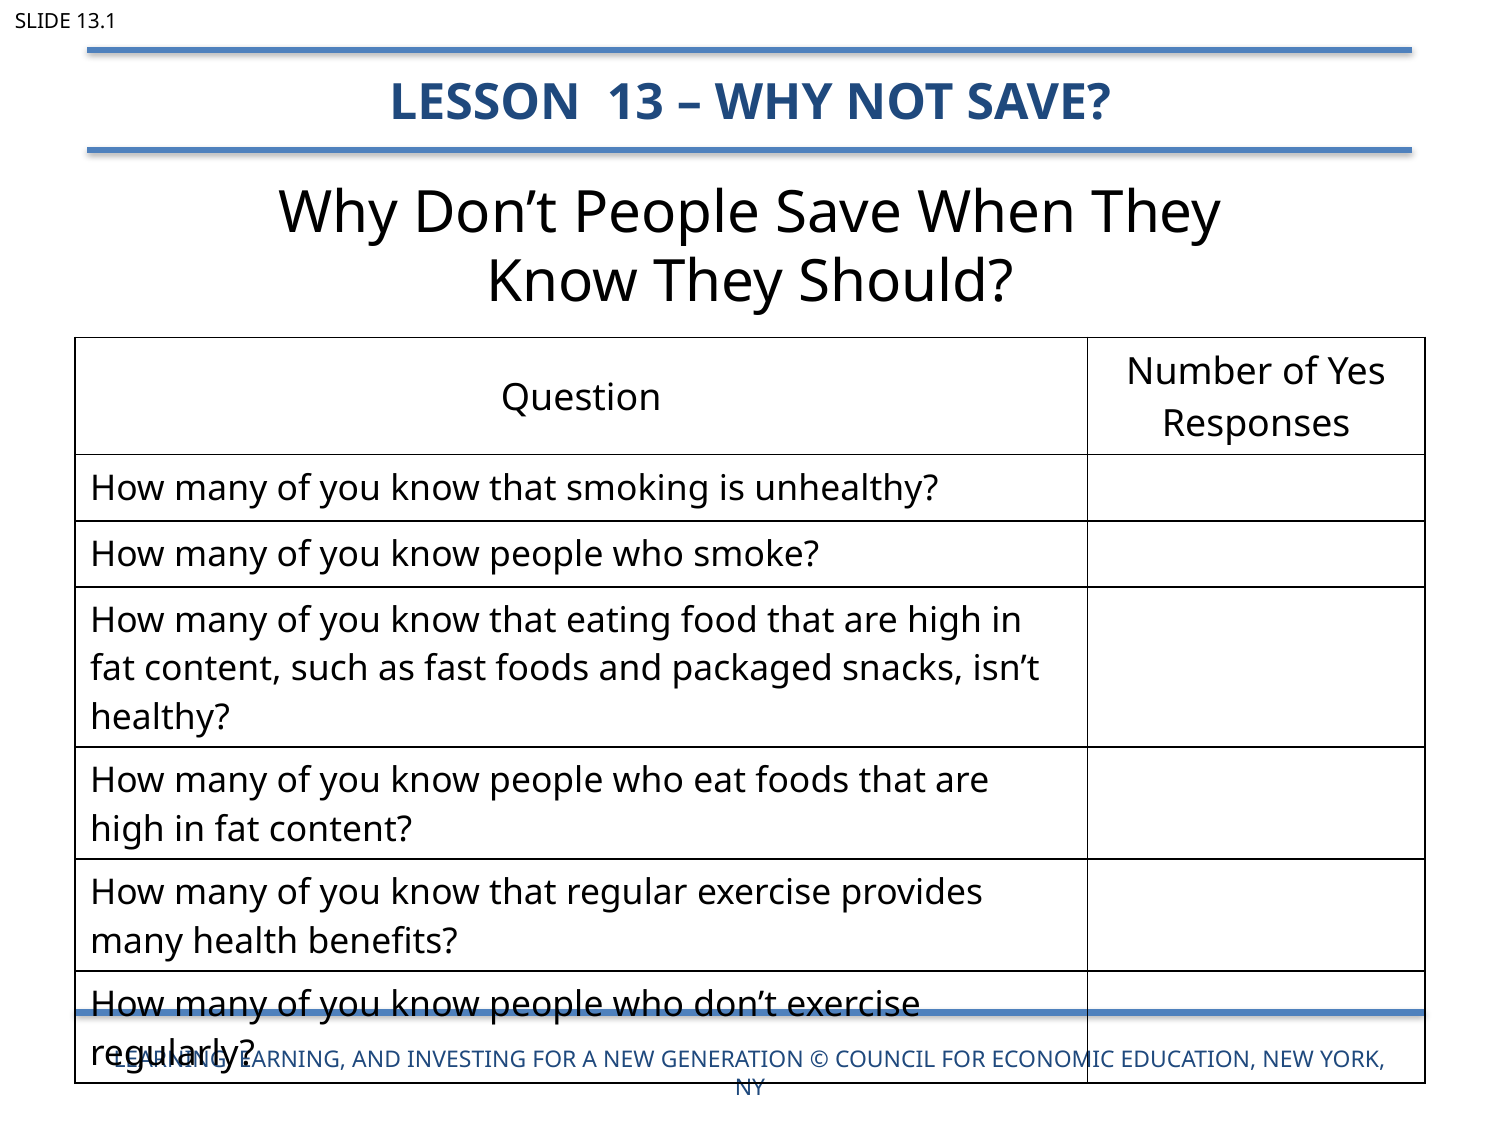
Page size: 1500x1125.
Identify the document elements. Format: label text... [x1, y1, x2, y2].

table_cell [1088, 860, 1424, 970]
table_header Question [76, 338, 1087, 454]
table_cell [1088, 455, 1424, 520]
table_cell [1088, 588, 1424, 746]
table_cell [1088, 522, 1424, 586]
text_box Slide 13.1 [0, 0, 213, 40]
table_cell How many of you know people who eat foods that are high in fat content? [76, 748, 1087, 858]
table_cell How many of you know that regular exercise provides many health benefits? [76, 860, 1087, 970]
table_cell How many of you know that eating food that are high in fat content, such as fast foods and packaged snacks, isn’t healthy? [76, 588, 1087, 746]
table_header Number of Yes Responses [1088, 338, 1424, 454]
table_cell [1088, 972, 1424, 1082]
table_cell How many of you know people who smoke? [76, 522, 1087, 586]
table_cell How many of you know people who don’t exercise regularly? [76, 972, 1087, 1082]
table_cell [1088, 748, 1424, 858]
title Why Don’t People Save When They Know They Should? [75, 149, 1425, 337]
text_box Lesson 13 – Why Not Save? [125, 62, 1375, 138]
table_cell How many of you know that smoking is unhealthy? [76, 455, 1087, 520]
